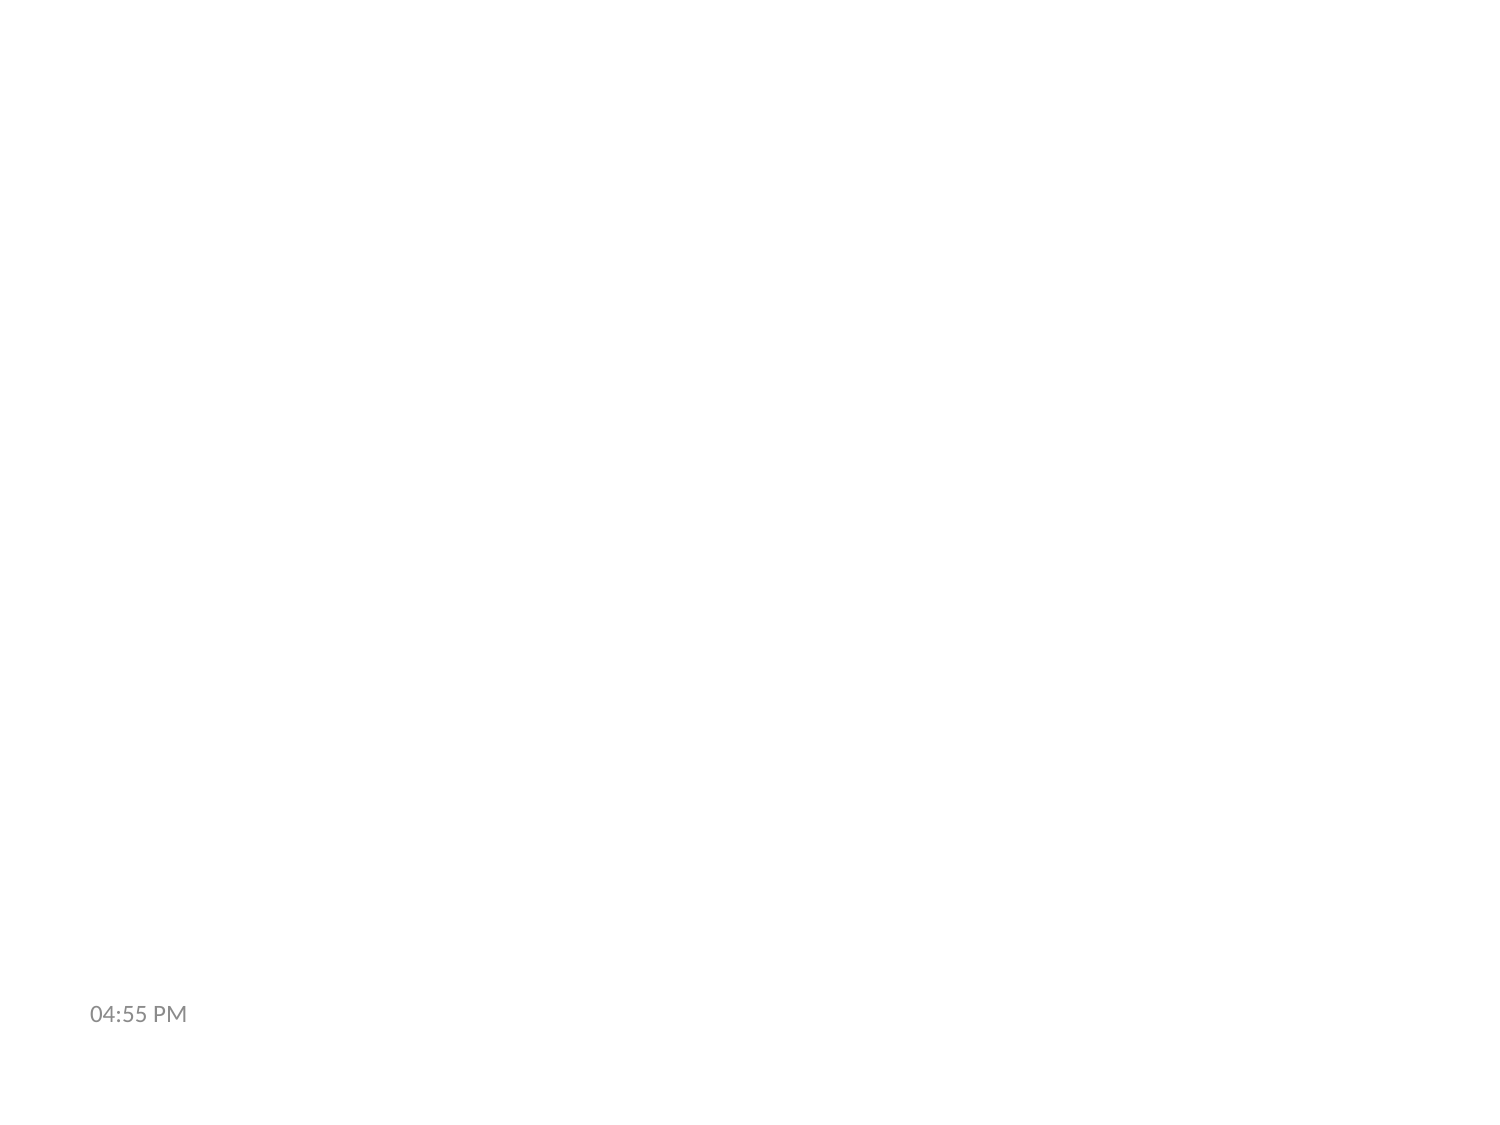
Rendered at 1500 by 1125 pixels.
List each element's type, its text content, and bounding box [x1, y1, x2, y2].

text_box 3:35 PM [75, 982, 425, 1043]
